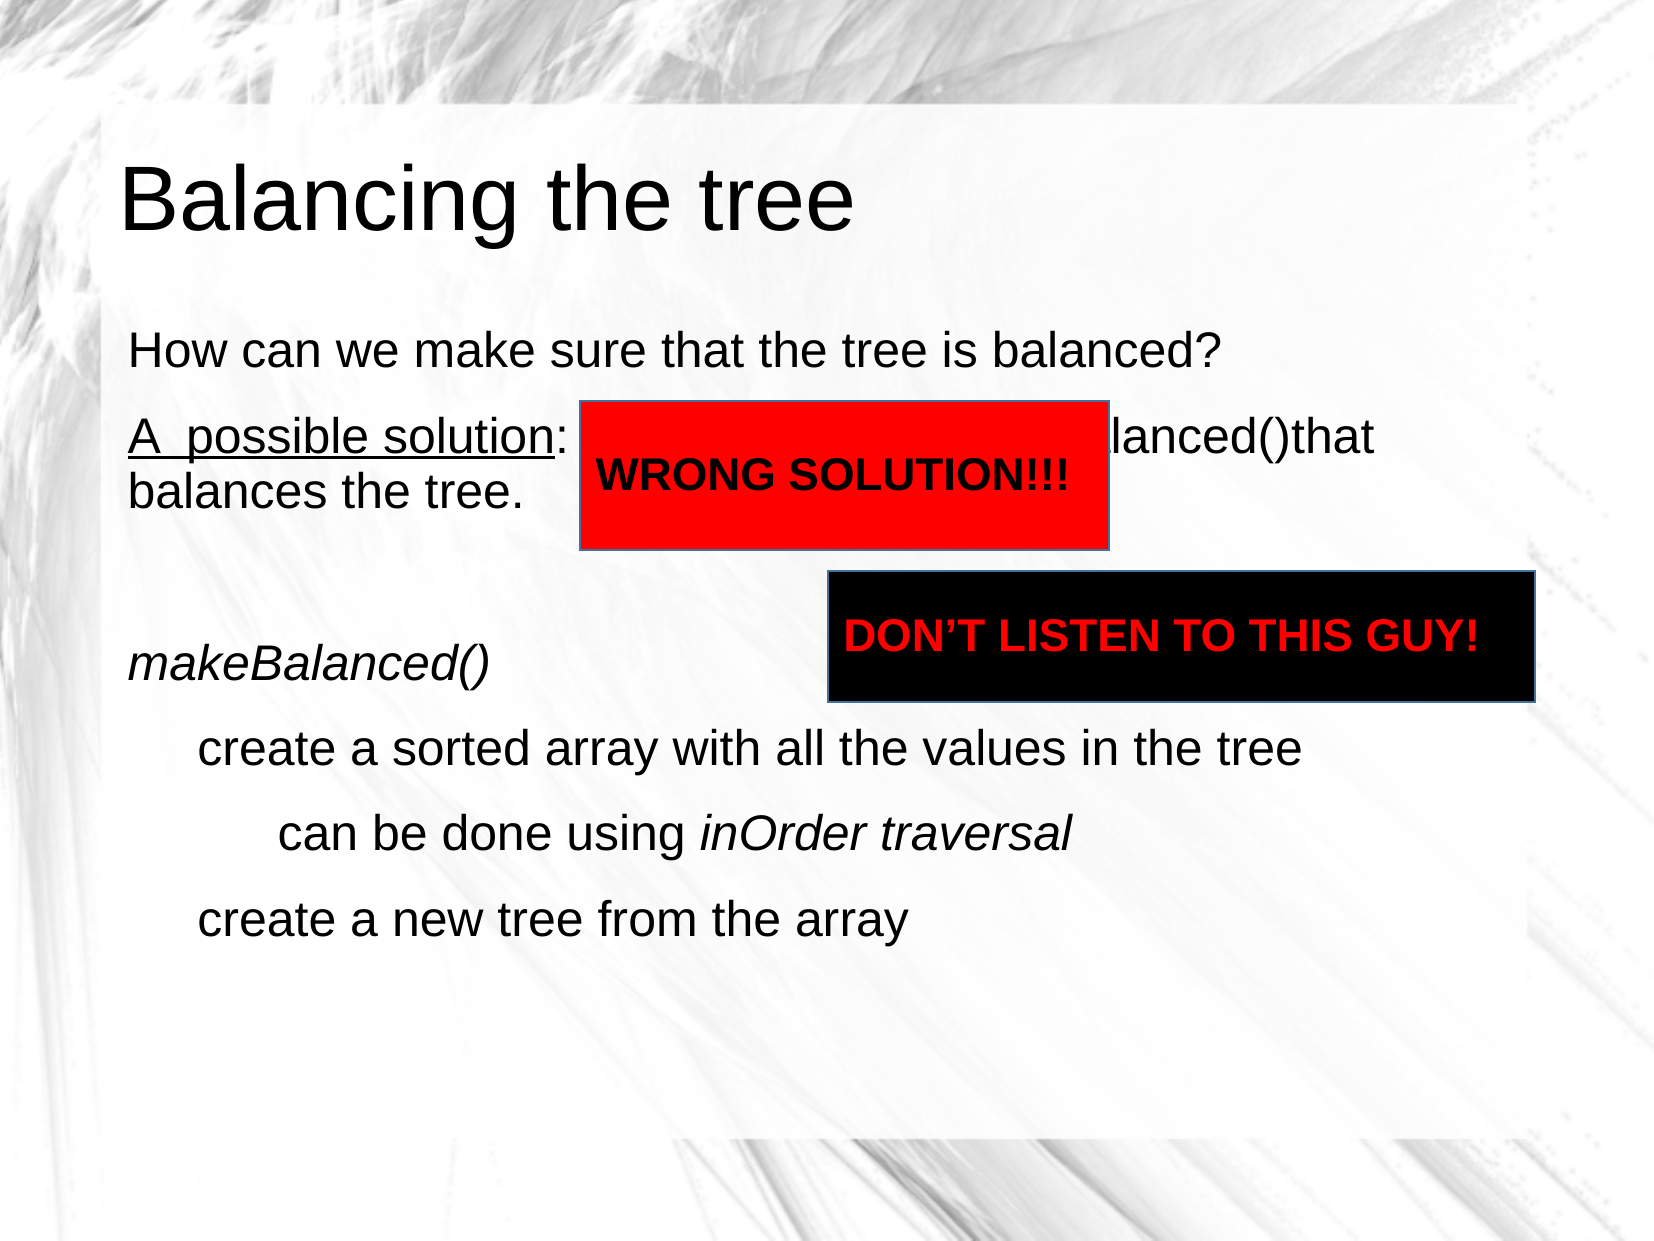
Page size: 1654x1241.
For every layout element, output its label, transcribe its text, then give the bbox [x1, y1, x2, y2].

text_box DON’T LISTEN TO THIS GUY! [828, 571, 1536, 702]
text_box WRONG SOLUTION!!! [580, 400, 1109, 551]
title Balancing the tree [118, 93, 1506, 299]
list How can we make sure that the tree is balanced? A possible solution: have a method makeBalanced()that balances the tree. makeBalanced() create a sorted array with all the values in the tree can be done using inOrder traversal create a new tree from the array [118, 319, 1571, 1109]
picture [0, 0, 1654, 1241]
